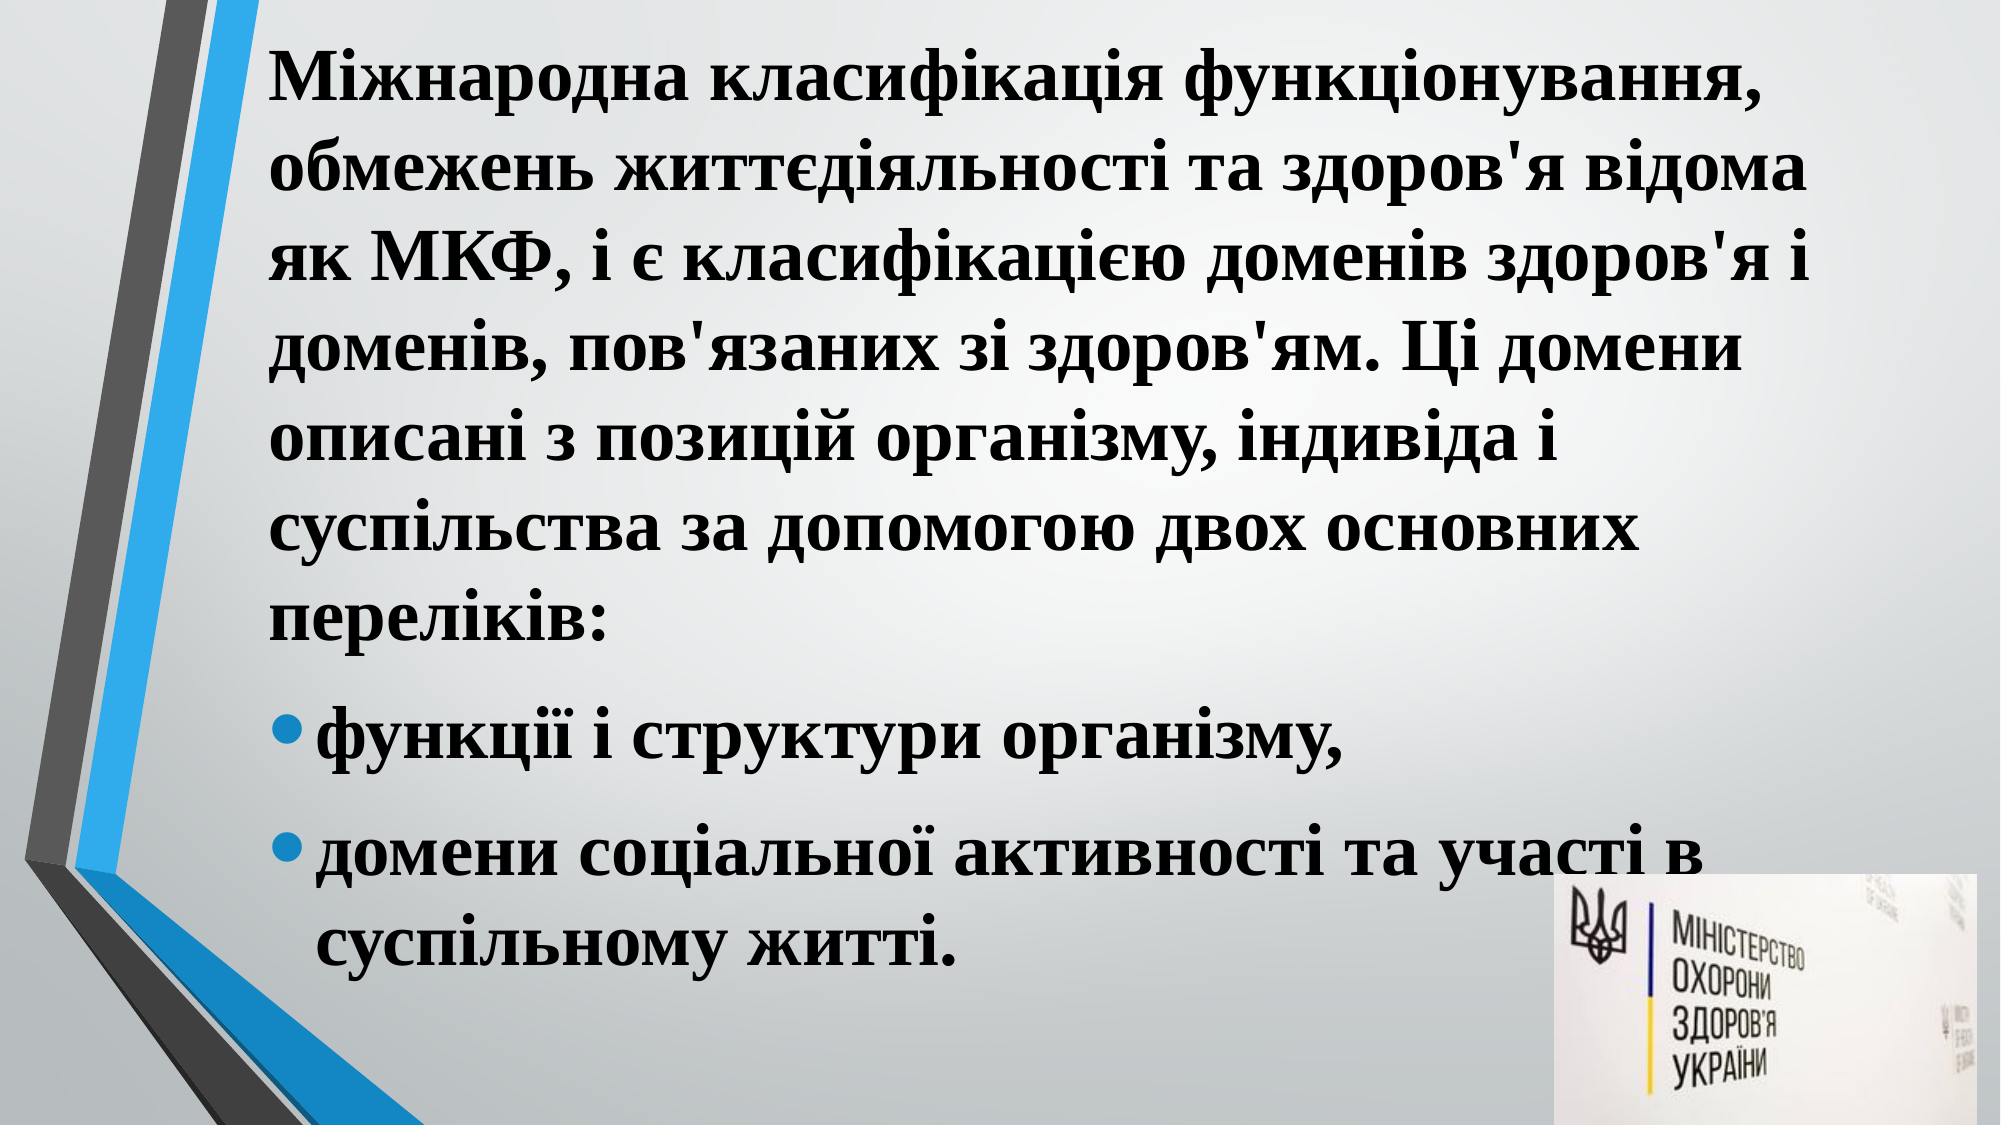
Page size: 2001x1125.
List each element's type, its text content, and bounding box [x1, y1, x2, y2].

list Міжнародна класифікація функціонування, обмежень життєдіяльності та здоров'я відома як МКФ, і є класифікацією доменів здоров'я і доменів, пов'язаних зі здоров'ям. Ці домени описані з позицій організму, індивіда і суспільства за допомогою двох основних переліків: функції і структури організму, домени соціальної активності та участі в суспільному житті. [253, 18, 1887, 1046]
picture [1554, 874, 1977, 1125]
